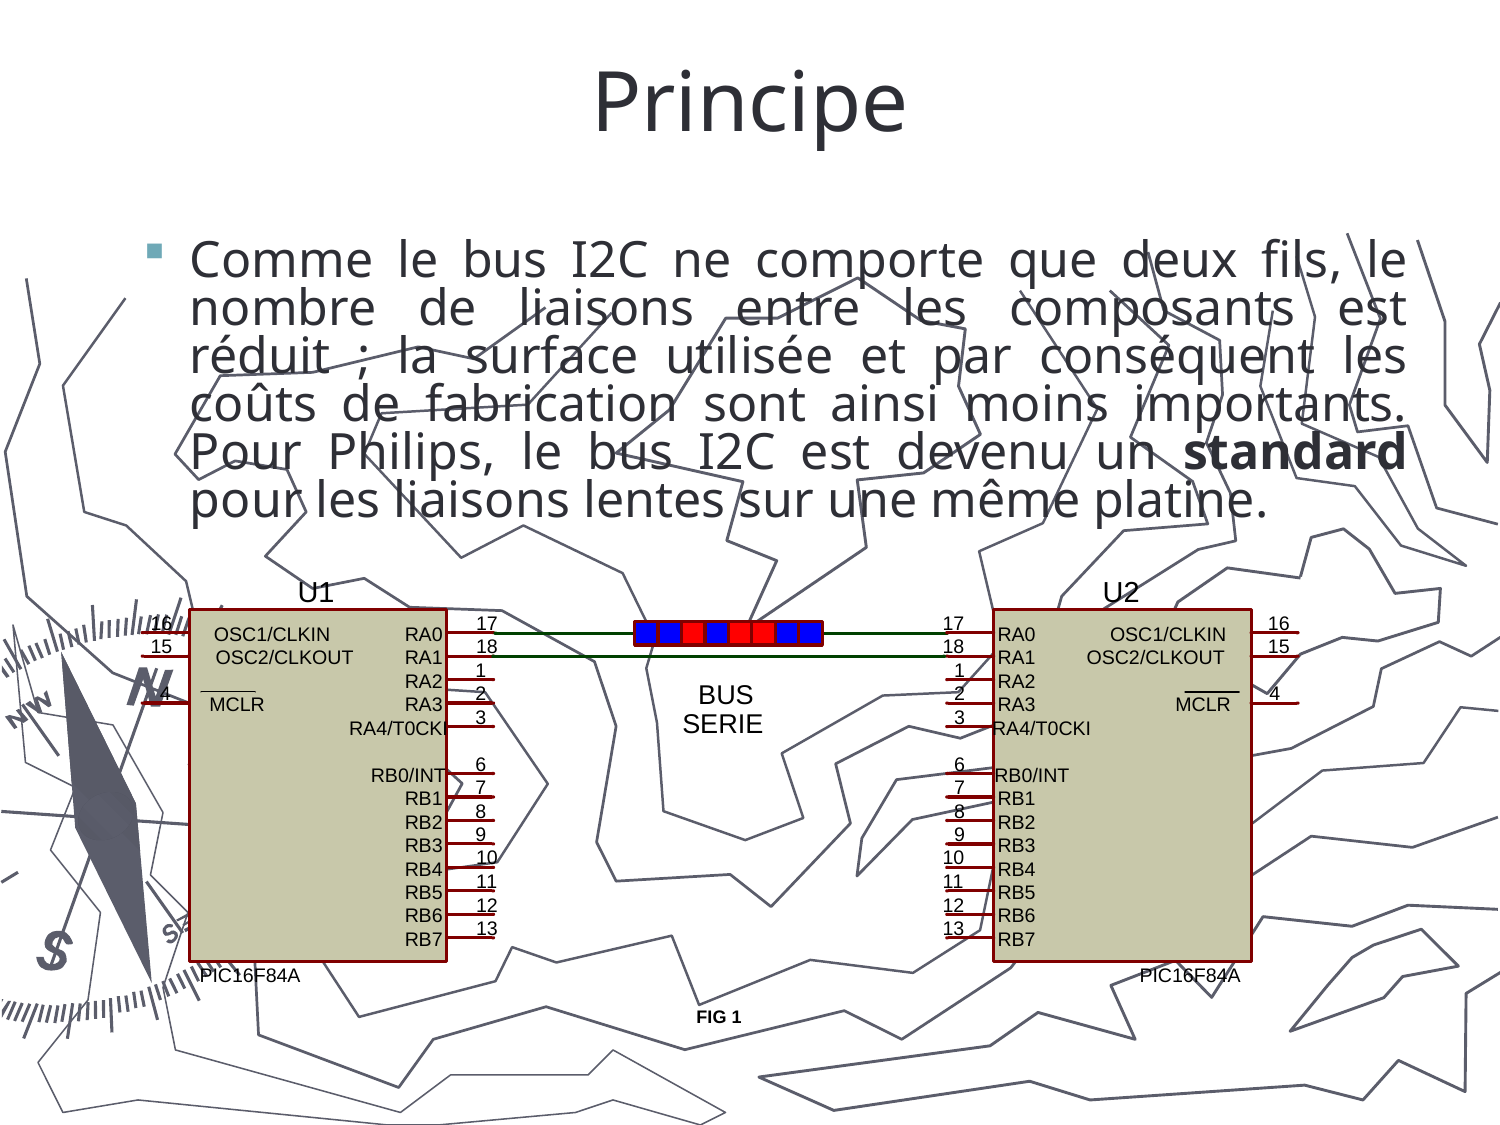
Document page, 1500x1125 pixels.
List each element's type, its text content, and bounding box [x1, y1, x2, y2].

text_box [135, 562, 1305, 1036]
list Comme le bus I2C ne comporte que deux fils, le nombre de liaisons entre les composants est réduit ; la surface utilisée et par conséquent les coûts de fabrication sont ainsi moins importants. Pour Philips, le bus I2C est devenu un standard pour les liaisons lentes sur une même platine. [52, 231, 1424, 954]
title Principe [49, 37, 1451, 160]
